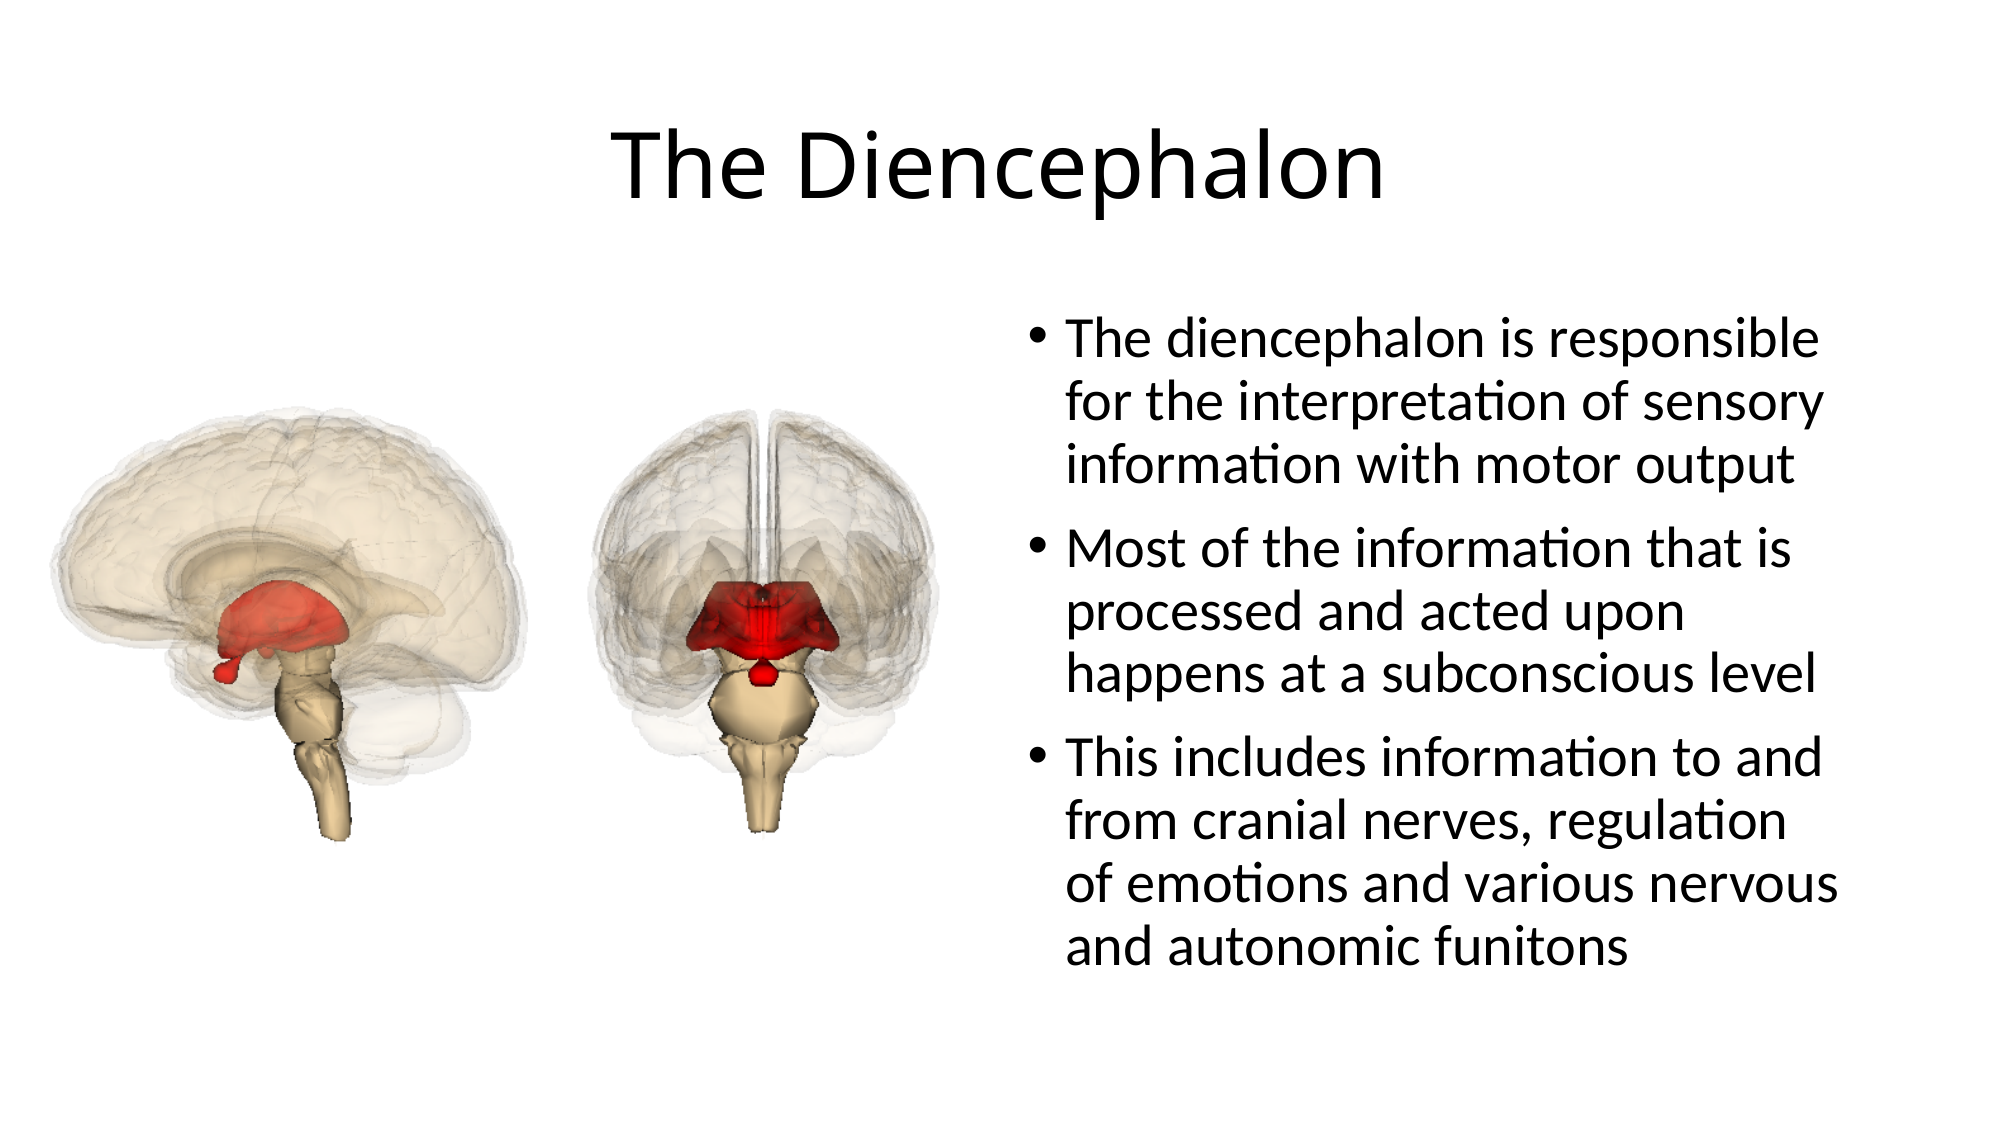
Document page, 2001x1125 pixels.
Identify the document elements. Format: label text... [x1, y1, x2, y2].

title The Diencephalon [137, 59, 1863, 278]
list The diencephalon is responsible for the interpretation of sensory information with motor output Most of the information that is processed and acted upon happens at a subconscious level This includes information to and from cranial nerves, regulation of emotions and various nervous and autonomic funitons [1012, 299, 1863, 1014]
picture [0, 333, 1013, 910]
